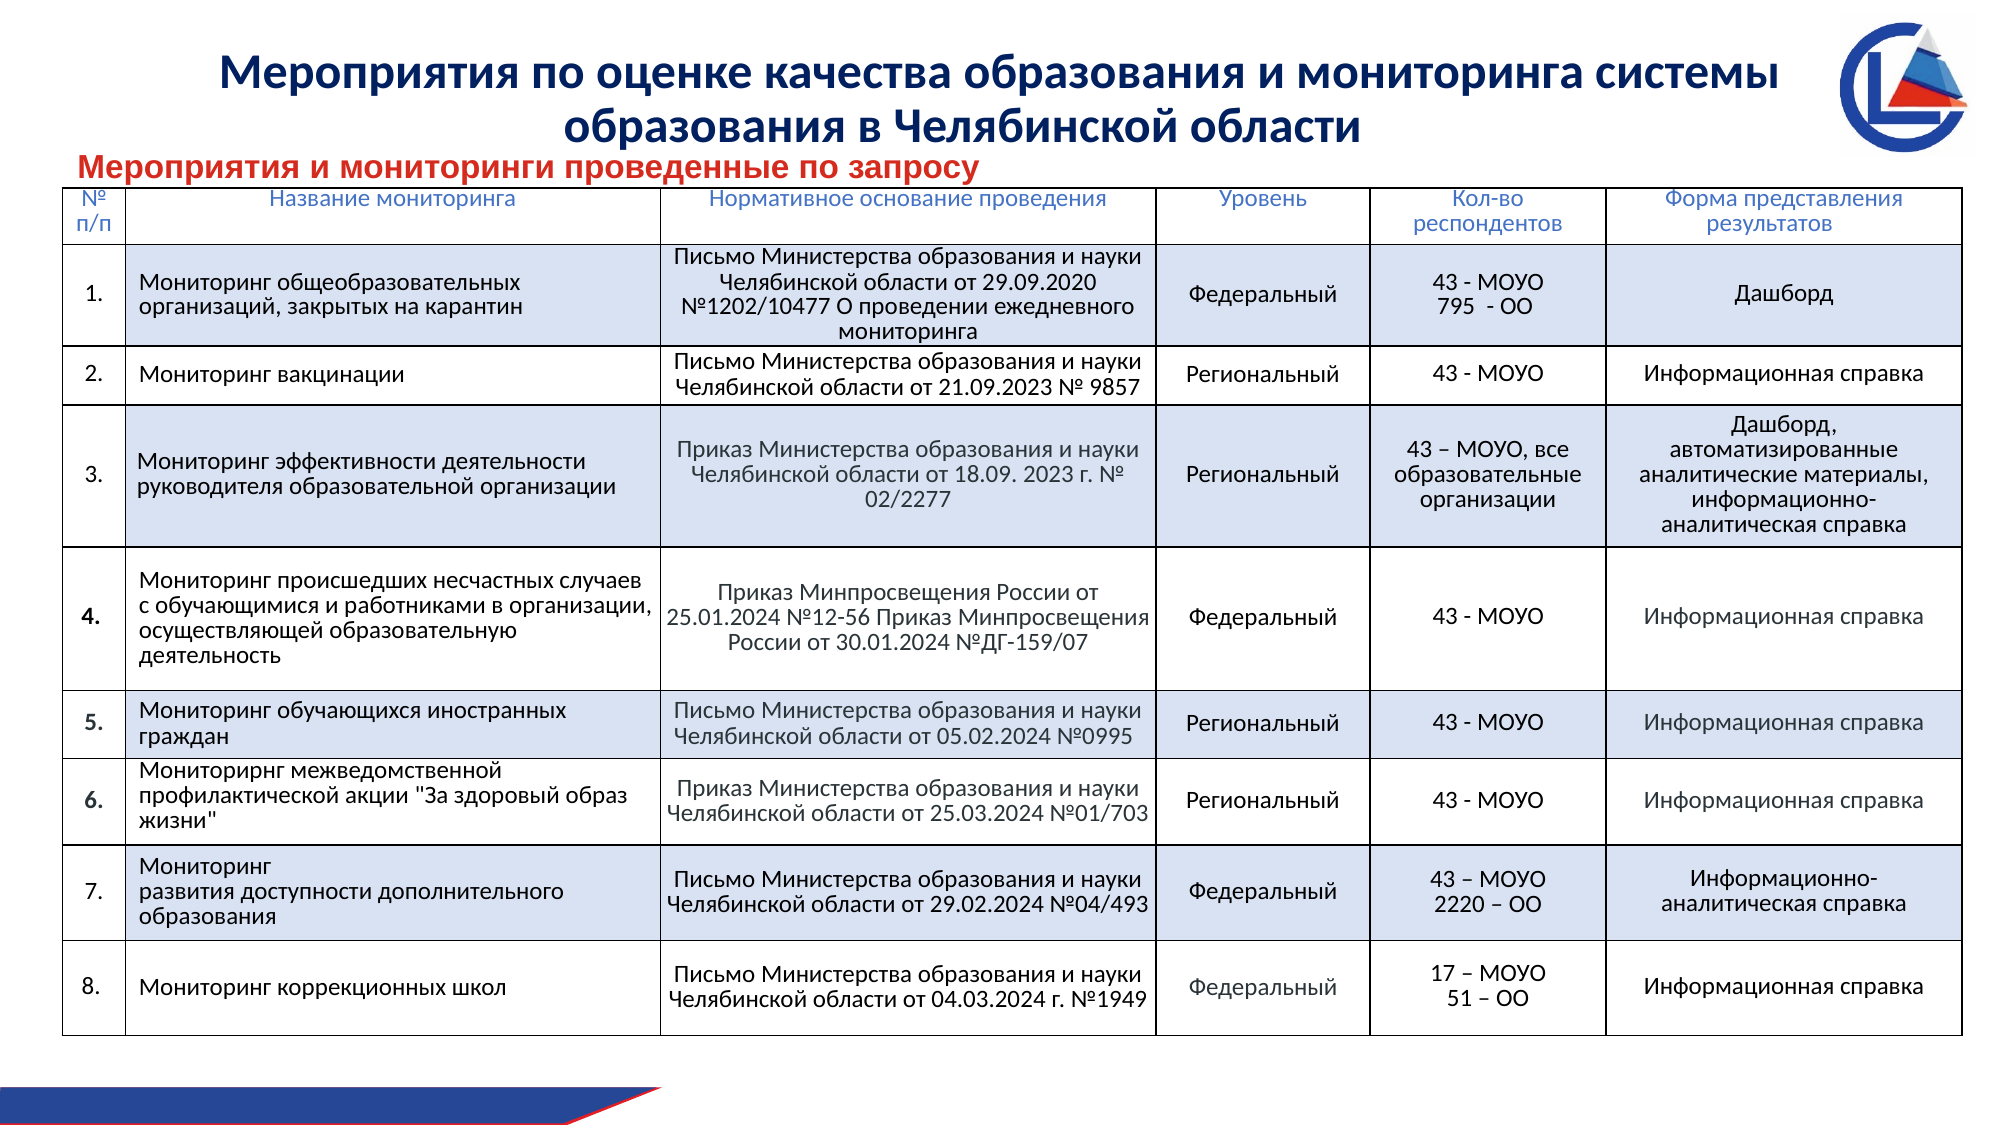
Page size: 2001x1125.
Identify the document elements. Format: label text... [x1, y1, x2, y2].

table_cell Мониторинг коррекционных школ [126, 941, 660, 1035]
table_cell Региональный [1157, 406, 1369, 546]
table_cell Региональный [1157, 691, 1369, 758]
table_cell 43 - МОУО [1371, 347, 1605, 404]
table_cell 5. [63, 691, 125, 758]
table_cell 43 - МОУО [1371, 548, 1605, 690]
table_cell Мониторинг вакцинации [126, 347, 660, 404]
table_header Уровень [1157, 189, 1369, 244]
table_cell Письмо Министерства образования и науки Челябинской области от 21.09.2023 № 9857 [661, 347, 1155, 404]
table_header Нормативное основание проведения [661, 189, 1155, 244]
table_cell Мониторирнг межведомственной профилактической акции "За здоровый образ жизни" [126, 759, 660, 844]
table_cell Федеральный [1157, 846, 1369, 940]
table_header Кол-во респондентов [1371, 189, 1605, 244]
table_cell Приказ Минпросвещения России от 25.01.2024 №12-56 Приказ Минпросвещения России от 30.01.2024 №ДГ-159/07 [661, 548, 1155, 690]
table_cell Региональный [1157, 347, 1369, 404]
table_cell Информационная справка [1607, 548, 1961, 690]
table_cell Информационно-аналитическая справка [1607, 846, 1961, 940]
table_cell Информационная справка [1607, 759, 1961, 844]
table_cell Федеральный [1157, 941, 1369, 1035]
title Мероприятия по оценке качества образования и мониторинга системы образования в Челябинской области [111, 0, 1814, 187]
table_cell Информационная справка [1607, 941, 1961, 1035]
table_cell 7. [63, 846, 125, 940]
table_cell 3. [63, 406, 125, 546]
table_cell Мониторинг общеобразовательных организаций, закрытых на карантин [126, 245, 660, 345]
table_cell 1. [63, 245, 125, 345]
table_cell Федеральный [1157, 245, 1369, 345]
table_cell Федеральный [1157, 548, 1369, 690]
table_cell 43 - МОУО 795 - ОО [1371, 245, 1605, 345]
table_cell 6. [63, 759, 125, 844]
table_cell Мониторинг эффективности деятельности руководителя образовательной организации [126, 406, 660, 546]
table_cell 17 – МОУО 51 – ОО [1371, 941, 1605, 1035]
table_cell Письмо Министерства образования и науки Челябинской области от 04.03.2024 г. №1949 [661, 941, 1155, 1035]
table_cell 4. [63, 548, 125, 690]
table_cell Мониторинг развития доступности дополнительного образования [126, 846, 660, 940]
table_cell Письмо Министерства образования и науки Челябинской области от 05.02.2024 №0995 [661, 691, 1155, 758]
table_cell Письмо Министерства образования и науки Челябинской области от 29.09.2020 №1202/10477 О проведении ежедневного мониторинга [661, 245, 1155, 345]
table_cell Дашборд [1607, 245, 1961, 345]
table_cell Информационная справка [1607, 691, 1961, 758]
table_cell 43 – МОУО, все образовательные организации [1371, 406, 1605, 546]
table_cell Мониторинг происшедших несчастных случаев с обучающимися и работниками в организации, осуществляющей образовательную деятельность [126, 548, 660, 690]
table_cell Приказ Министерства образования и науки Челябинской области от 18.09. 2023 г. № 02/2277 [661, 406, 1155, 546]
picture [1839, 14, 1976, 157]
table_header Название мониторинга [126, 189, 660, 244]
table_cell Информационная справка [1607, 347, 1961, 404]
table_cell 43 – МОУО 2220 – ОО [1371, 846, 1605, 940]
table_cell Мониторинг обучающихся иностранных граждан [126, 691, 660, 758]
table_header Форма представления результатов [1607, 189, 1961, 244]
table_cell 43 - МОУО [1371, 759, 1605, 844]
table_cell Приказ Министерства образования и науки Челябинской области от 25.03.2024 №01/703 [661, 759, 1155, 844]
table_cell 8. [63, 941, 125, 1035]
table_header № п/п [63, 189, 125, 244]
list Мероприятия и мониторинги проведенные по запросу [62, 141, 1251, 187]
table_cell 43 - МОУО [1371, 691, 1605, 758]
table_cell Региональный [1157, 759, 1369, 844]
table_cell Письмо Министерства образования и науки Челябинской области от 29.02.2024 №04/493 [661, 846, 1155, 940]
table_cell Дашборд, автоматизированные аналитические материалы, информационно-аналитическая справка [1607, 406, 1961, 546]
table_cell 2. [63, 347, 125, 404]
